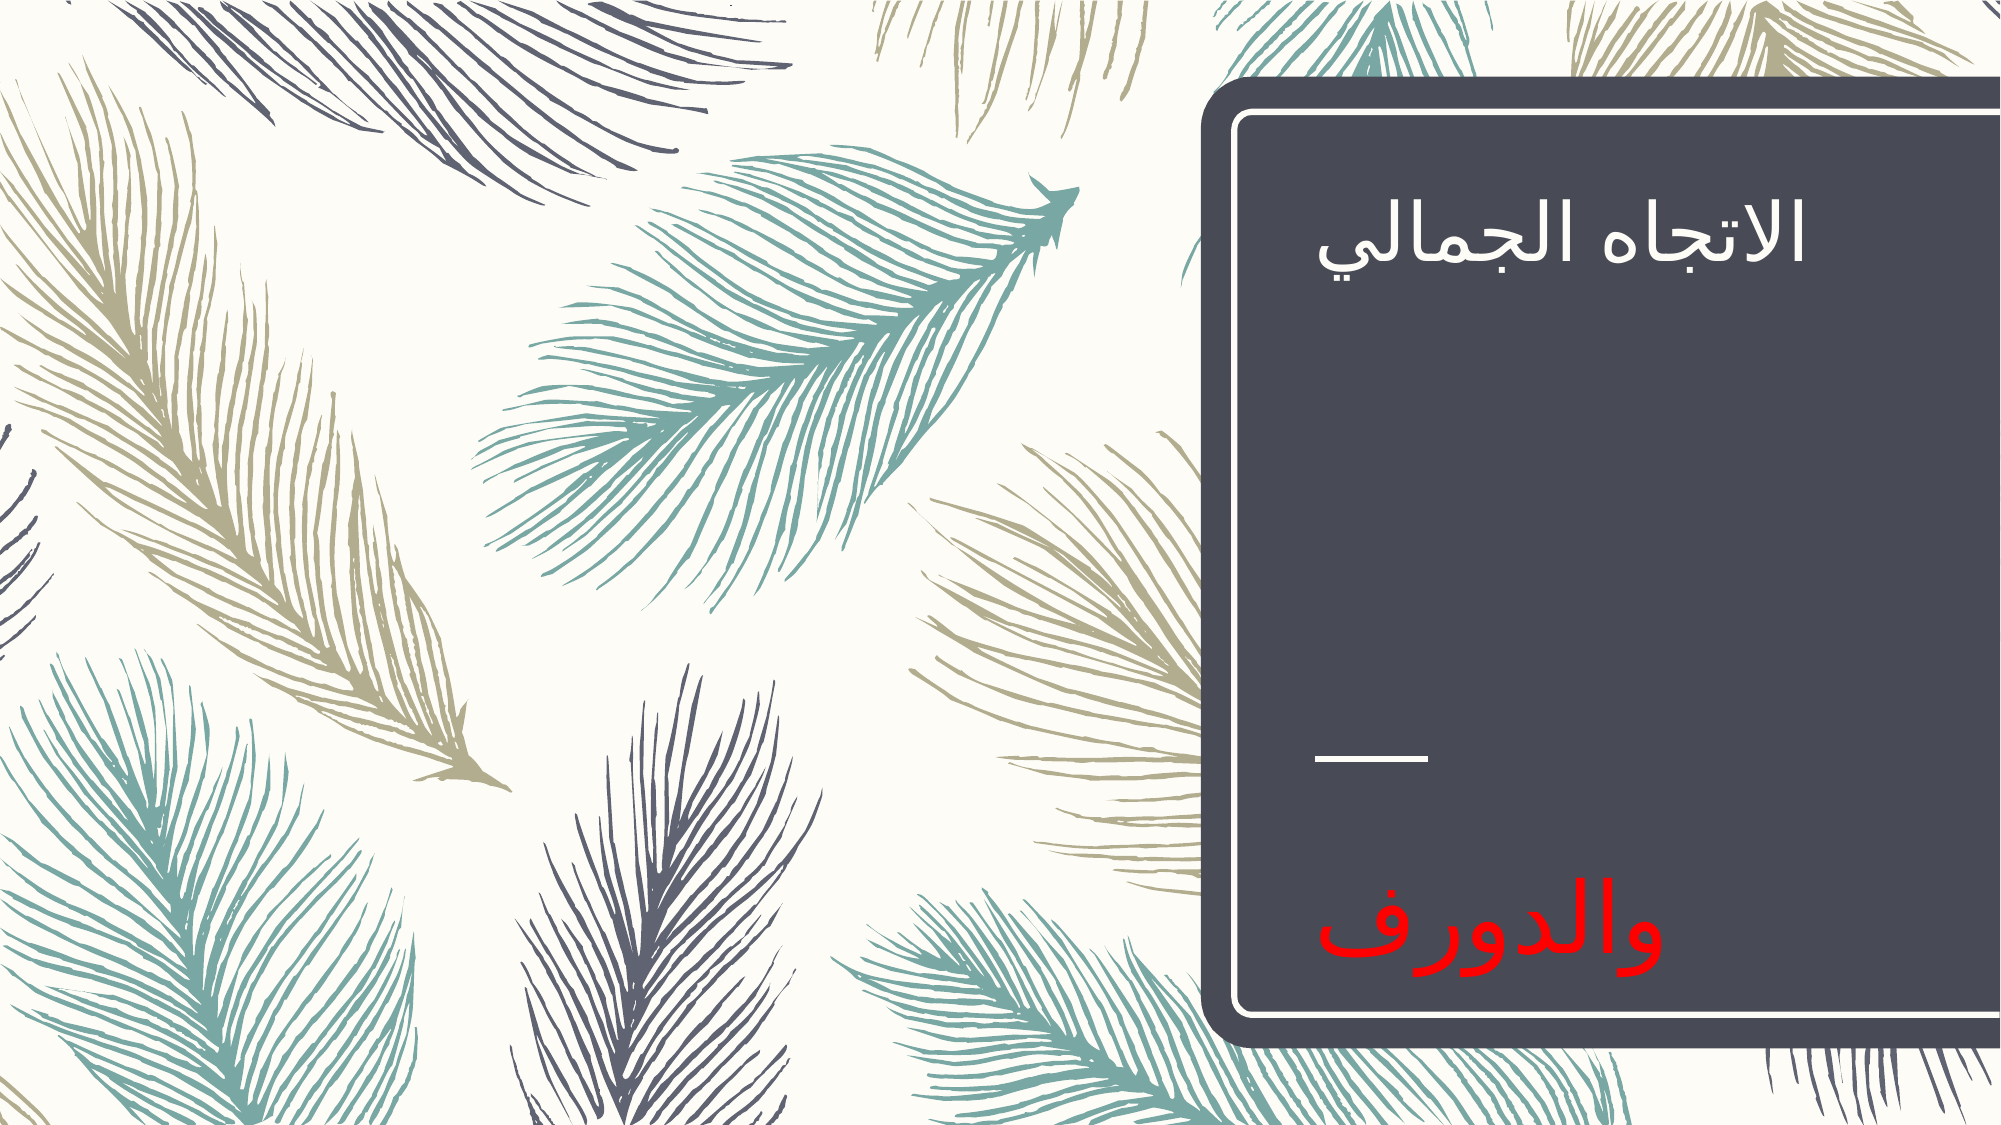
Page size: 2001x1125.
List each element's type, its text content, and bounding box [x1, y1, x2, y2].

title الاتجاه الجمالي [1299, 167, 1922, 718]
subtitle والدورف [1299, 811, 1922, 982]
